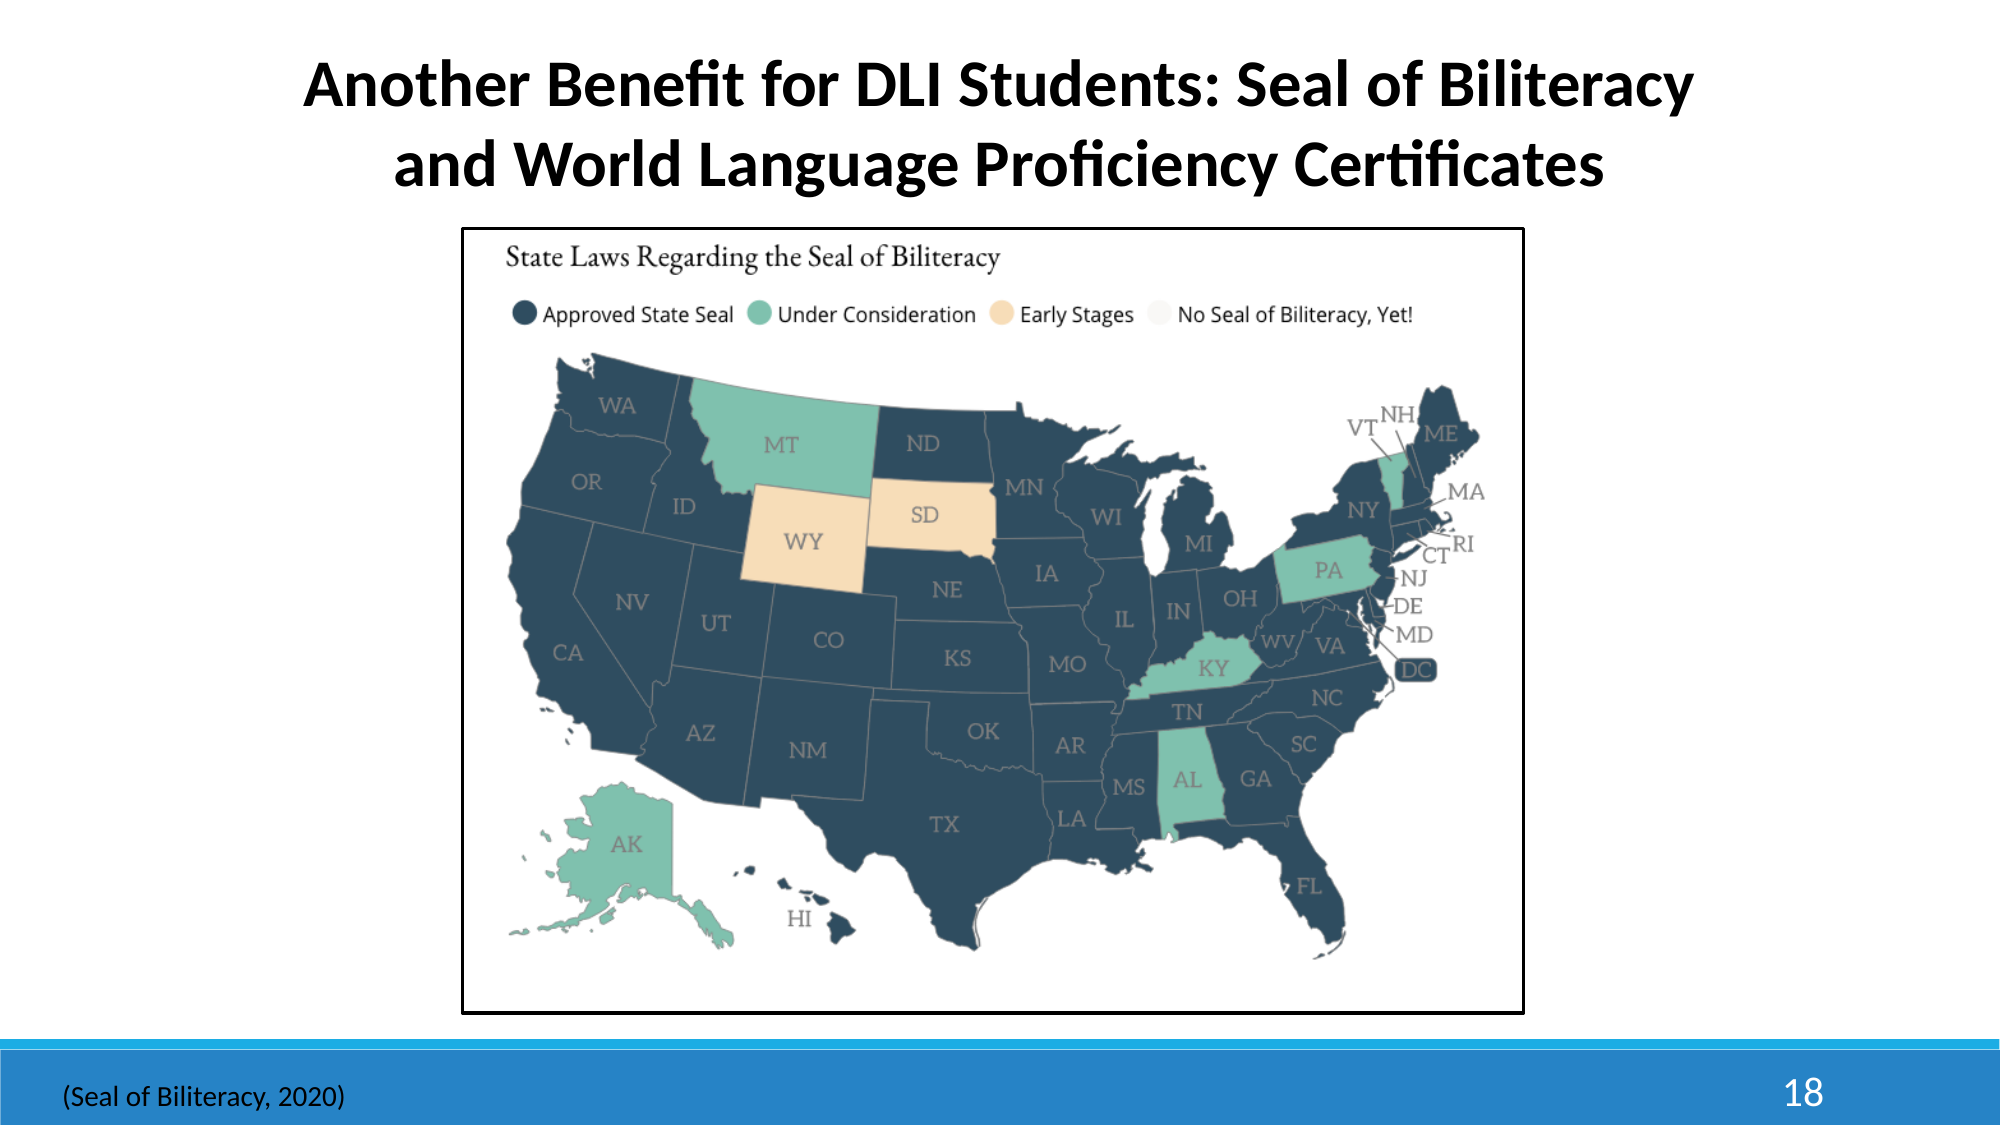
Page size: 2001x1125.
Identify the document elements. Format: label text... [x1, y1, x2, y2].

text_box Another Benefit for DLI Students: Seal of Biliteracy and World Language Proficiency Certificates [6, 32, 1994, 208]
picture [463, 229, 1523, 1012]
text_box (Seal of Biliteracy, 2020) [47, 1069, 361, 1120]
slide_number 18 [1624, 1059, 1840, 1120]
